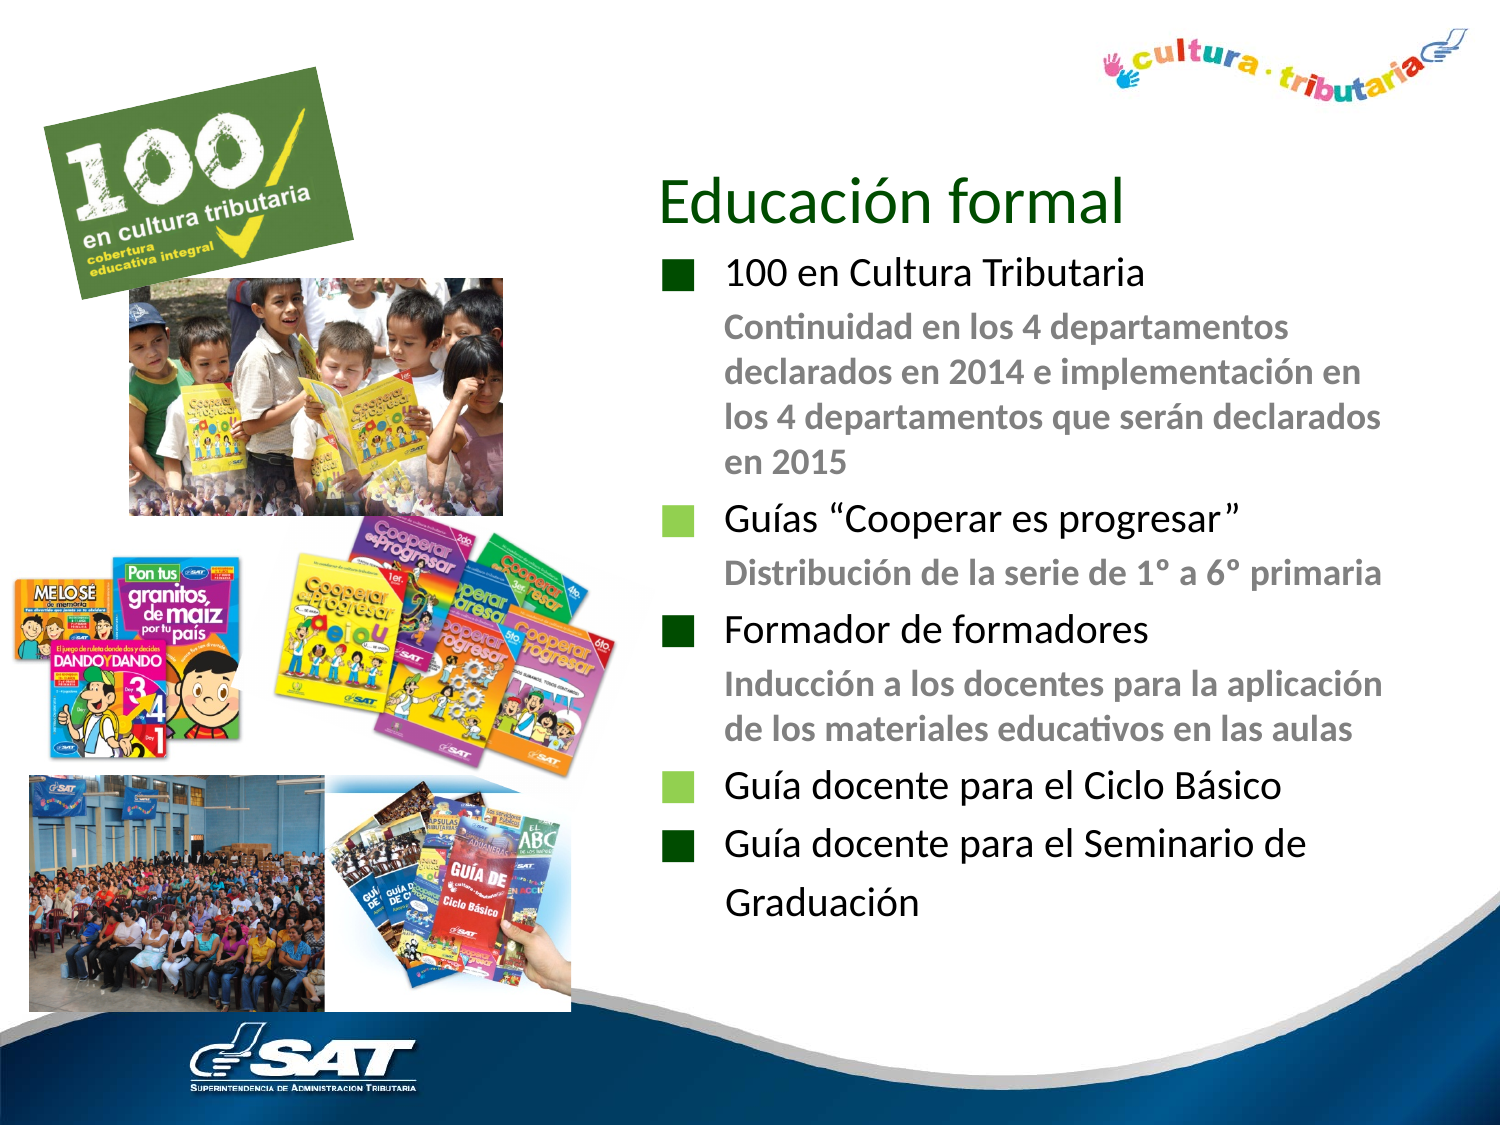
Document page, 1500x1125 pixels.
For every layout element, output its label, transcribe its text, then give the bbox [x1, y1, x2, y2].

list Educación formal 100 en Cultura Tributaria Continuidad en los 4 departamentos declarados en 2014 e implementación en los 4 departamentos que serán declarados en 2015 Guías “Cooperar es progresar” Distribución de la serie de 1º a 6º primaria Formador de formadores Inducción a los docentes para la aplicación de los materiales educativos en las aulas Guía docente para el Ciclo Básico Guía docente para el Seminario de Graduación [642, 149, 1425, 1005]
picture [0, 0, 1500, 1125]
